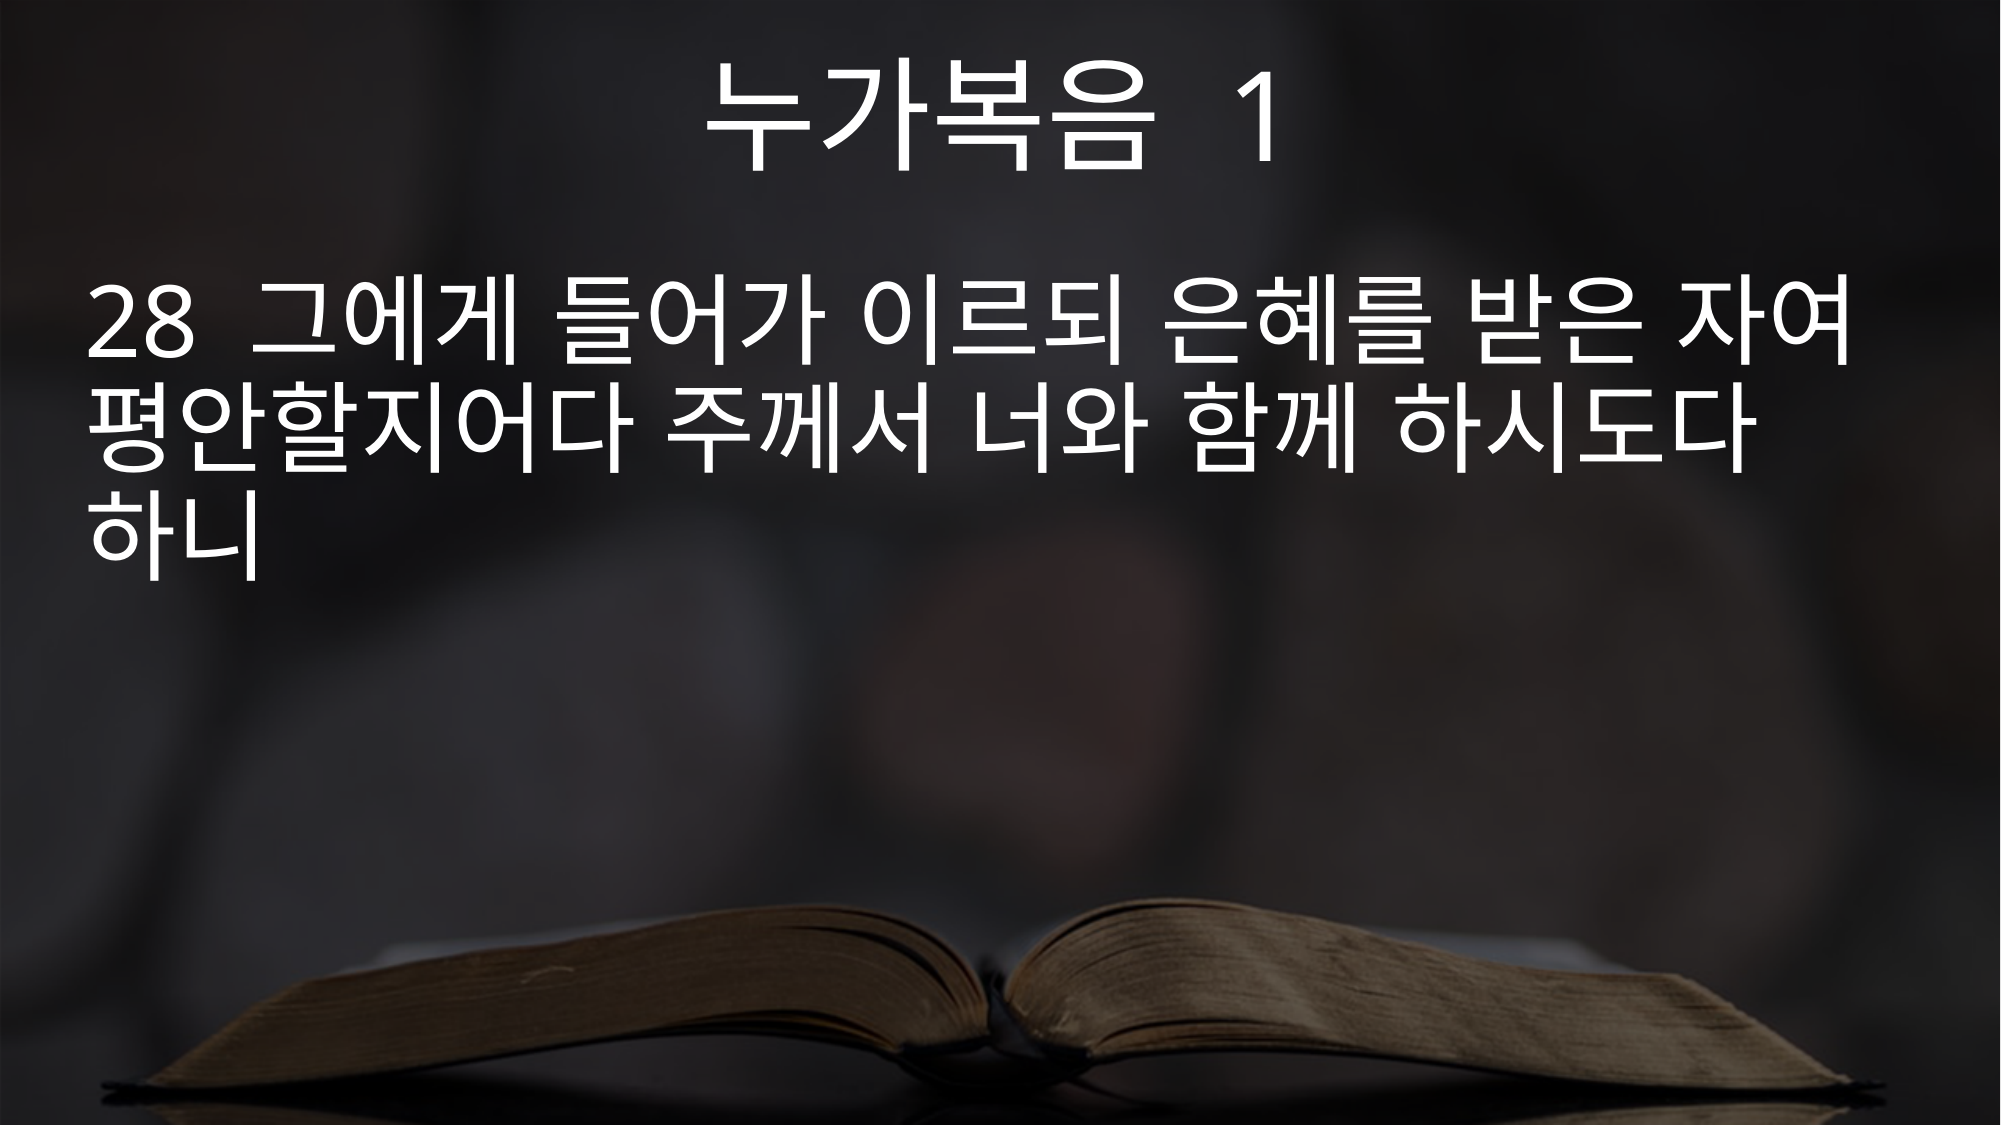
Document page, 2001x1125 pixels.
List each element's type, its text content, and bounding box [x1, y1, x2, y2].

footer 누가복음 1 [0, 32, 2000, 192]
picture [0, 0, 2001, 1125]
list 28 그에게 들어가 이르되 은혜를 받은 자여 평안할지어다 주께서 너와 함께 하시도다 하니 [69, 263, 1953, 423]
